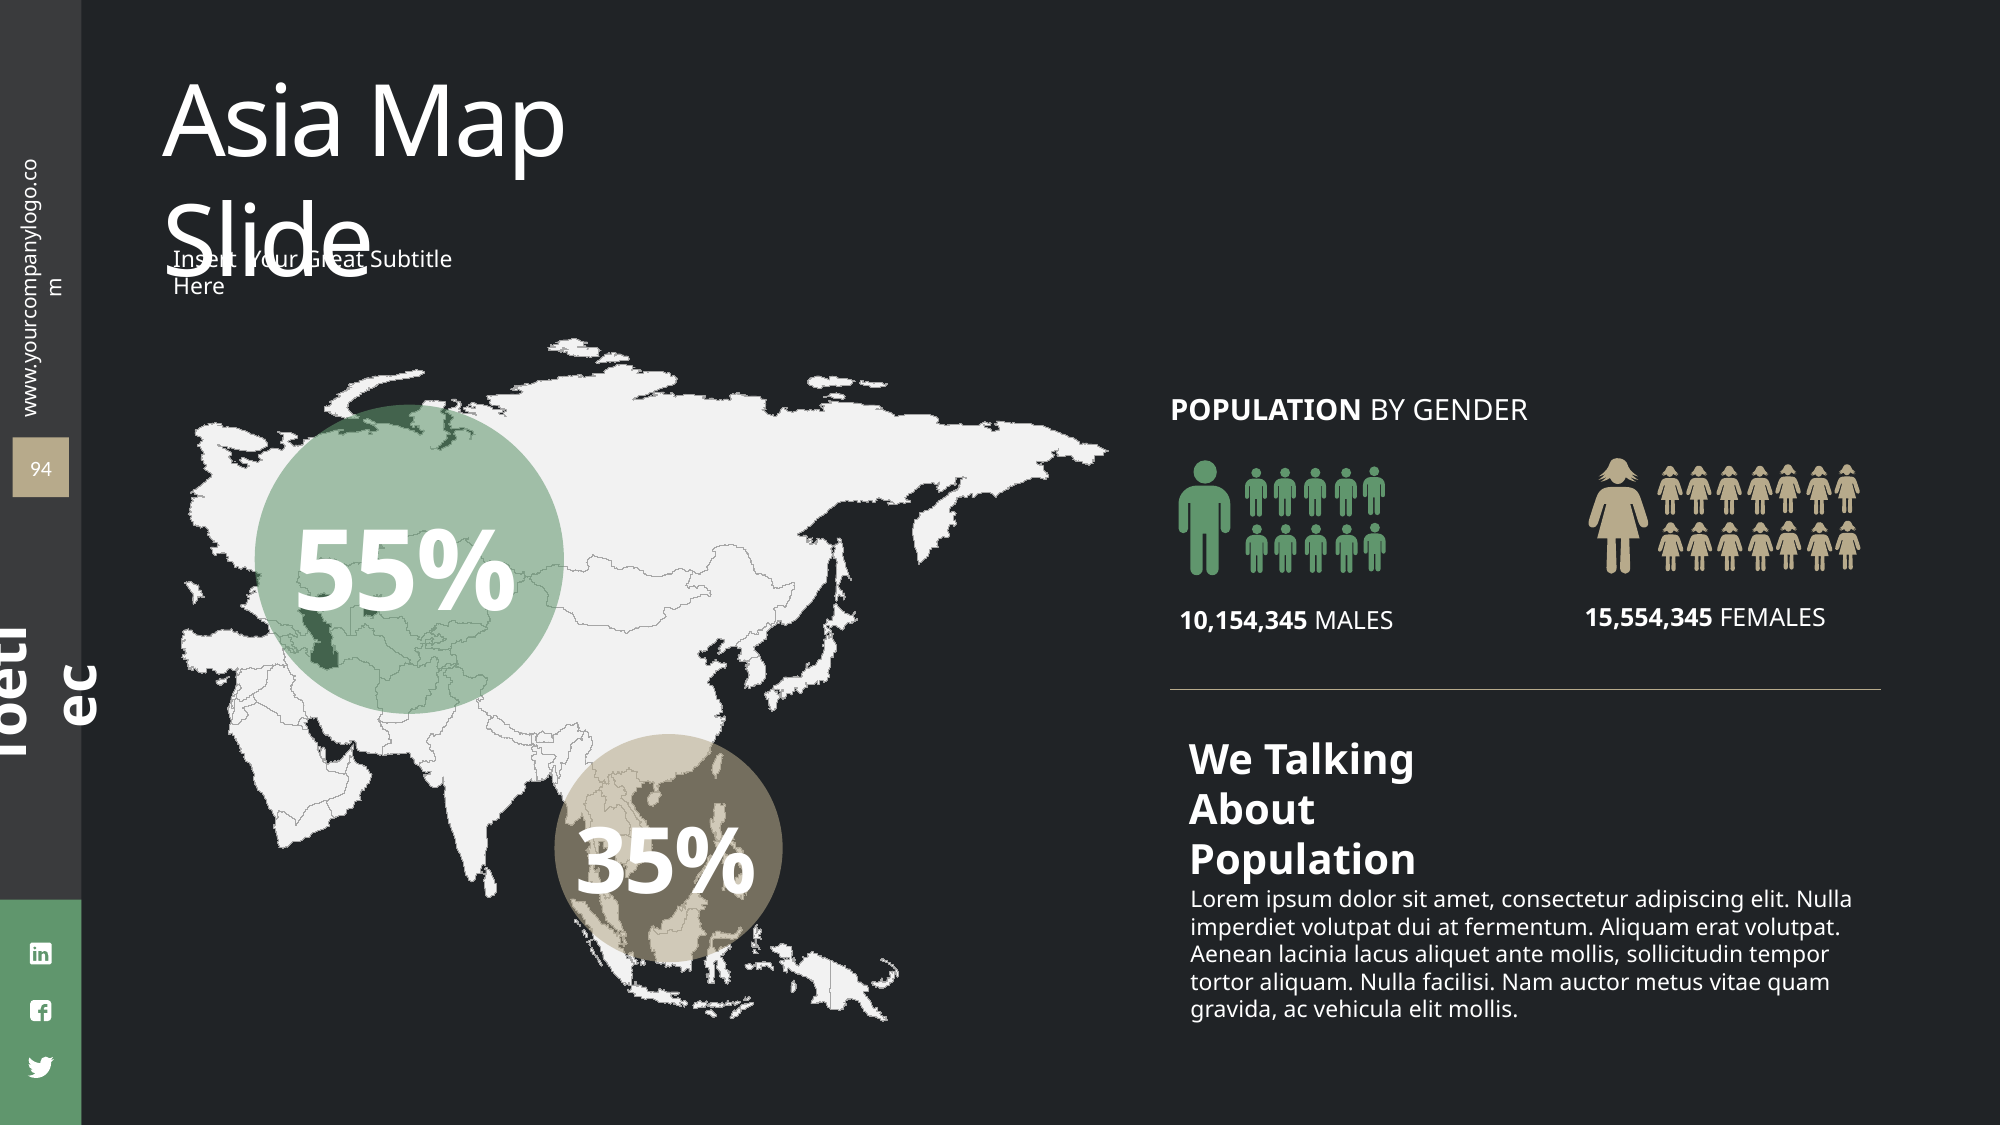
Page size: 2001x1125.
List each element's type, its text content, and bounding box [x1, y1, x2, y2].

slide_number 94 [12, 437, 69, 498]
text_box Asia Map Slide [147, 116, 677, 236]
text_box Insert Your Great Subtitle Here [158, 237, 512, 307]
text_box POPULATION BY GENDER [1155, 383, 1544, 434]
text_box Lorem ipsum dolor sit amet, consectetur adipiscing elit. Nulla imperdiet volutpat dui at fermentum. Aliquam erat volutpat. Aenean lacinia lacus aliquet ante mollis, sollicitudin tempor tortor aliquam. Nulla facilisi. Nam auctor metus vitae quam gravida, ac vehicula elit mollis. [1175, 877, 1882, 1030]
text_box We Talking About Population [1174, 743, 1547, 872]
text_box 15,554,345 FEMALES [1569, 594, 1842, 640]
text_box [1588, 458, 1861, 574]
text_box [181, 338, 1109, 1021]
text_box 10,154,345 MALES [1164, 596, 1409, 642]
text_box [1178, 460, 1386, 576]
